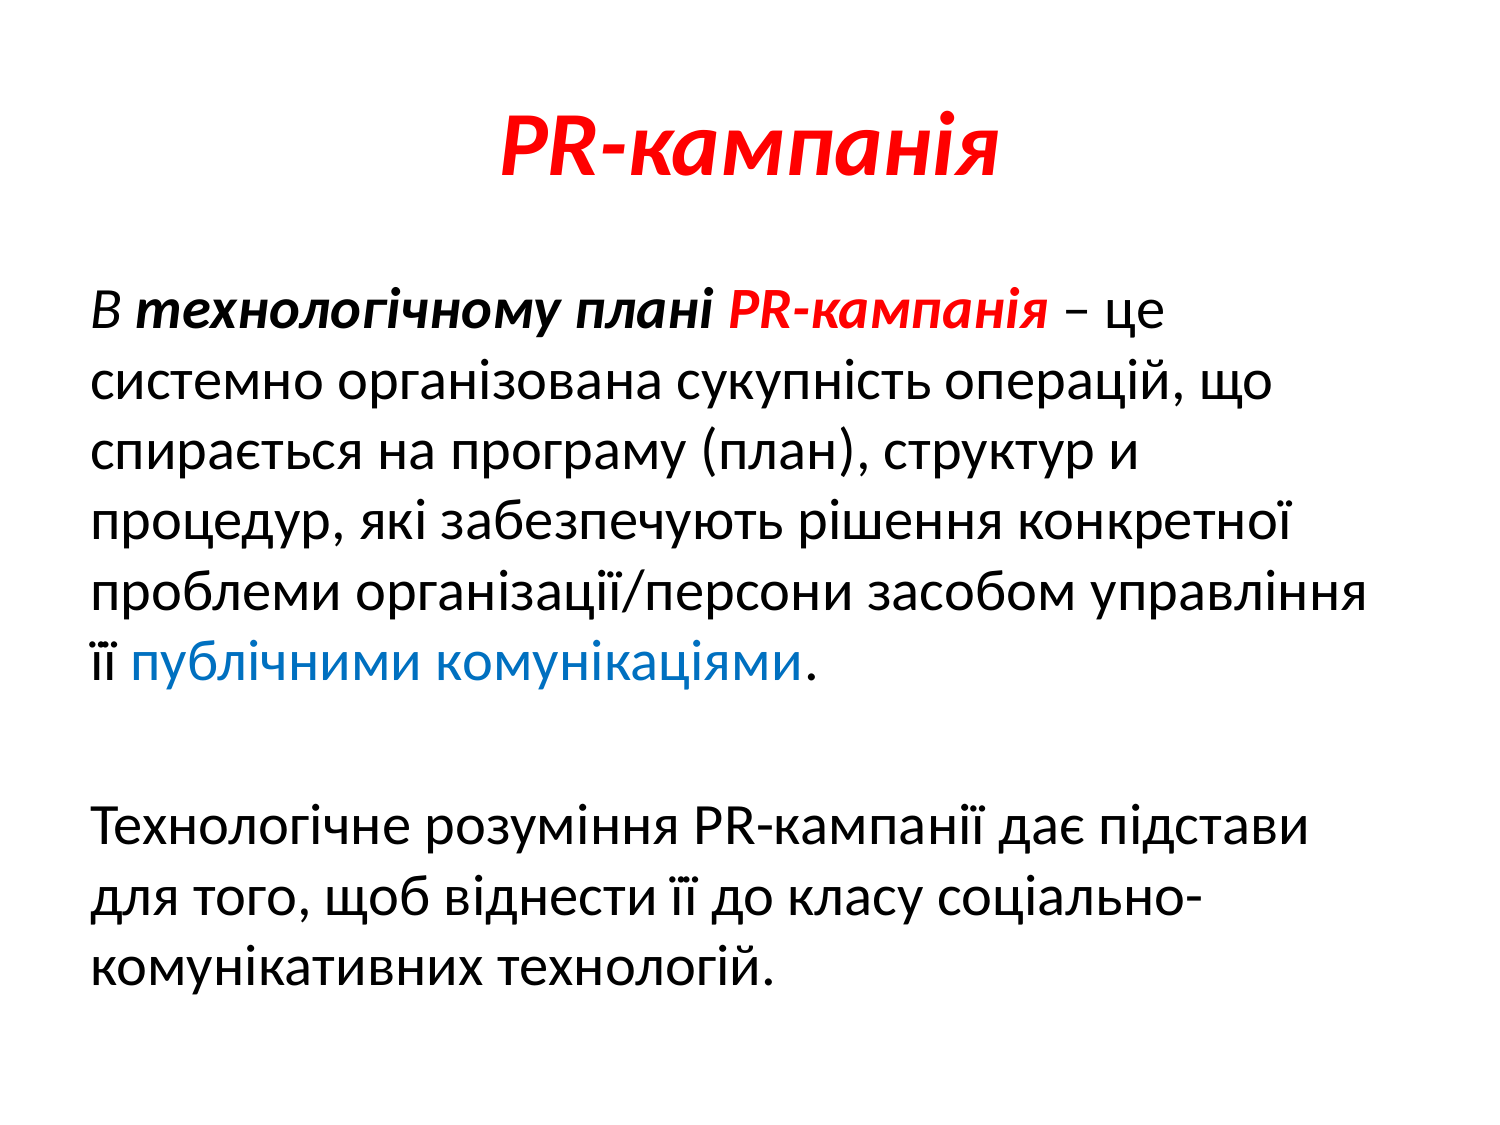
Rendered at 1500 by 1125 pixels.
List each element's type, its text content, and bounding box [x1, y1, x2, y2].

list В технологічному плані PR-кампанія – це системно організована сукупність операцій, що спирається на програму (план), структур и процедур, які забезпечують рішення конкретної проблеми організації/персони засобом управління її публічними комунікаціями. Технологічне розуміння PR-кампанії дає підстави для того, щоб віднести її до класу соціально-комунікативних технологій. [75, 262, 1425, 1005]
title PR-кампанія [75, 45, 1425, 233]
